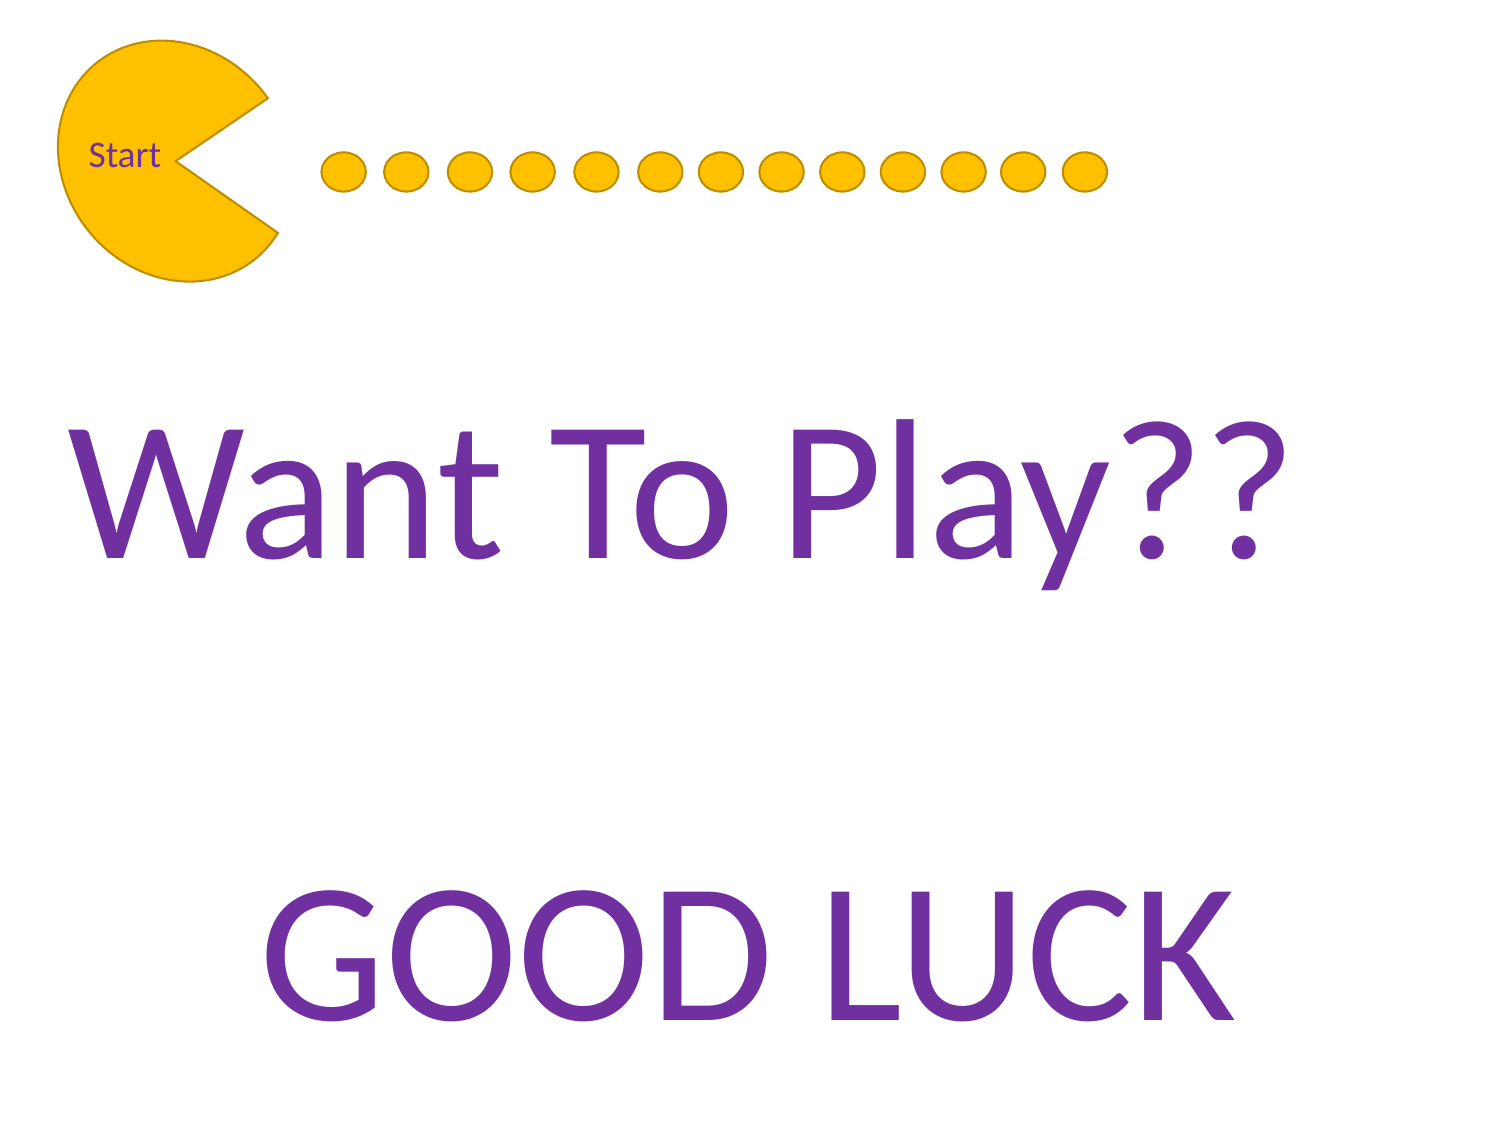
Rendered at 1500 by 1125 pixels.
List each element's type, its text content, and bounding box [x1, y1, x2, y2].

text_box [1061, 151, 1109, 193]
text_box [879, 151, 927, 193]
text_box [383, 151, 430, 193]
text_box [758, 151, 805, 193]
text_box [637, 151, 684, 193]
text_box [940, 151, 987, 193]
text_box [509, 151, 556, 193]
text_box [446, 151, 494, 193]
text_box Start [73, 122, 180, 182]
text_box [697, 151, 745, 193]
text_box GOOD LUCK [244, 813, 1396, 1068]
text_box Want To Play?? [52, 351, 1313, 606]
text_box [999, 151, 1047, 193]
text_box [819, 151, 866, 193]
text_box [573, 151, 620, 193]
text_box [320, 151, 367, 193]
text_box [56, 39, 280, 283]
